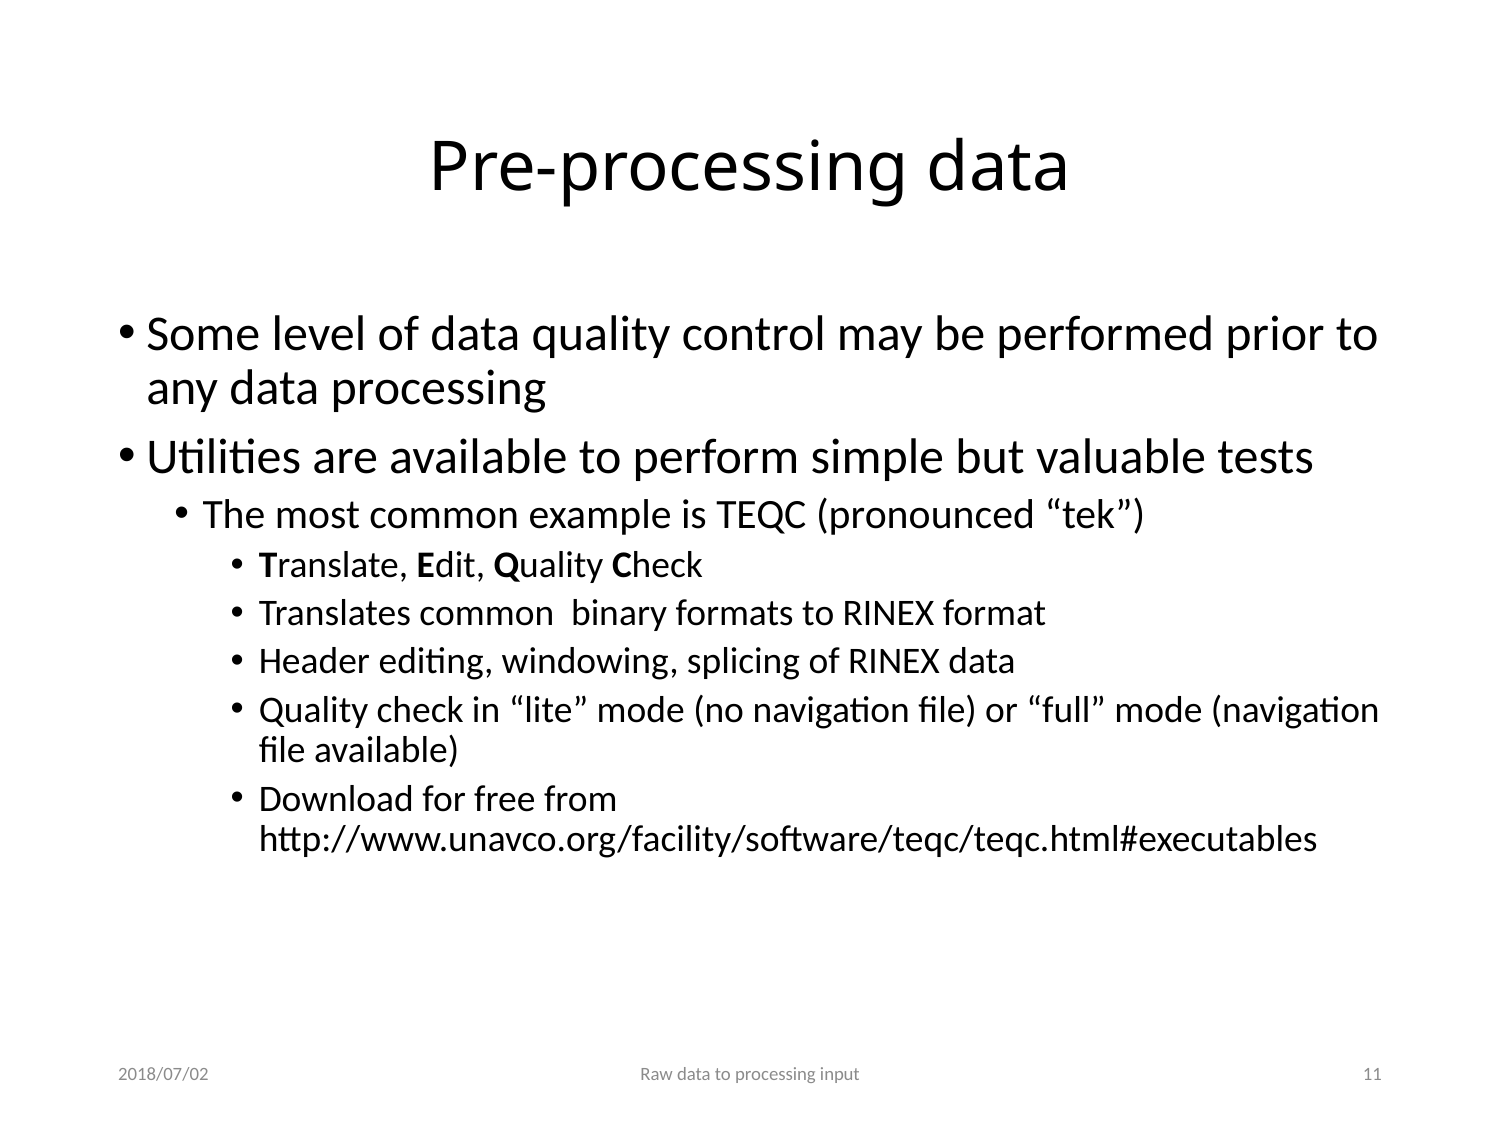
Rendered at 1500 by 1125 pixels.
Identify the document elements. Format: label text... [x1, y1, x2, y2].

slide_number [103, 1042, 441, 1103]
title Pre-processing data [103, 59, 1397, 278]
list Some level of data quality control may be performed prior to any data processing Utilities are available to perform simple but valuable tests The most common example is TEQC (pronounced “tek”) Translate, Edit, Quality Check Translates common binary formats to RINEX format Header editing, windowing, splicing of RINEX data Quality check in “lite” mode (no navigation file) or “full” mode (navigation file available) Download for free from http://www.unavco.org/facility/software/teqc/teqc.html#executables [103, 299, 1397, 1014]
footer Raw data to processing input [496, 1042, 1004, 1103]
slide_number 10 [1059, 1042, 1397, 1103]
